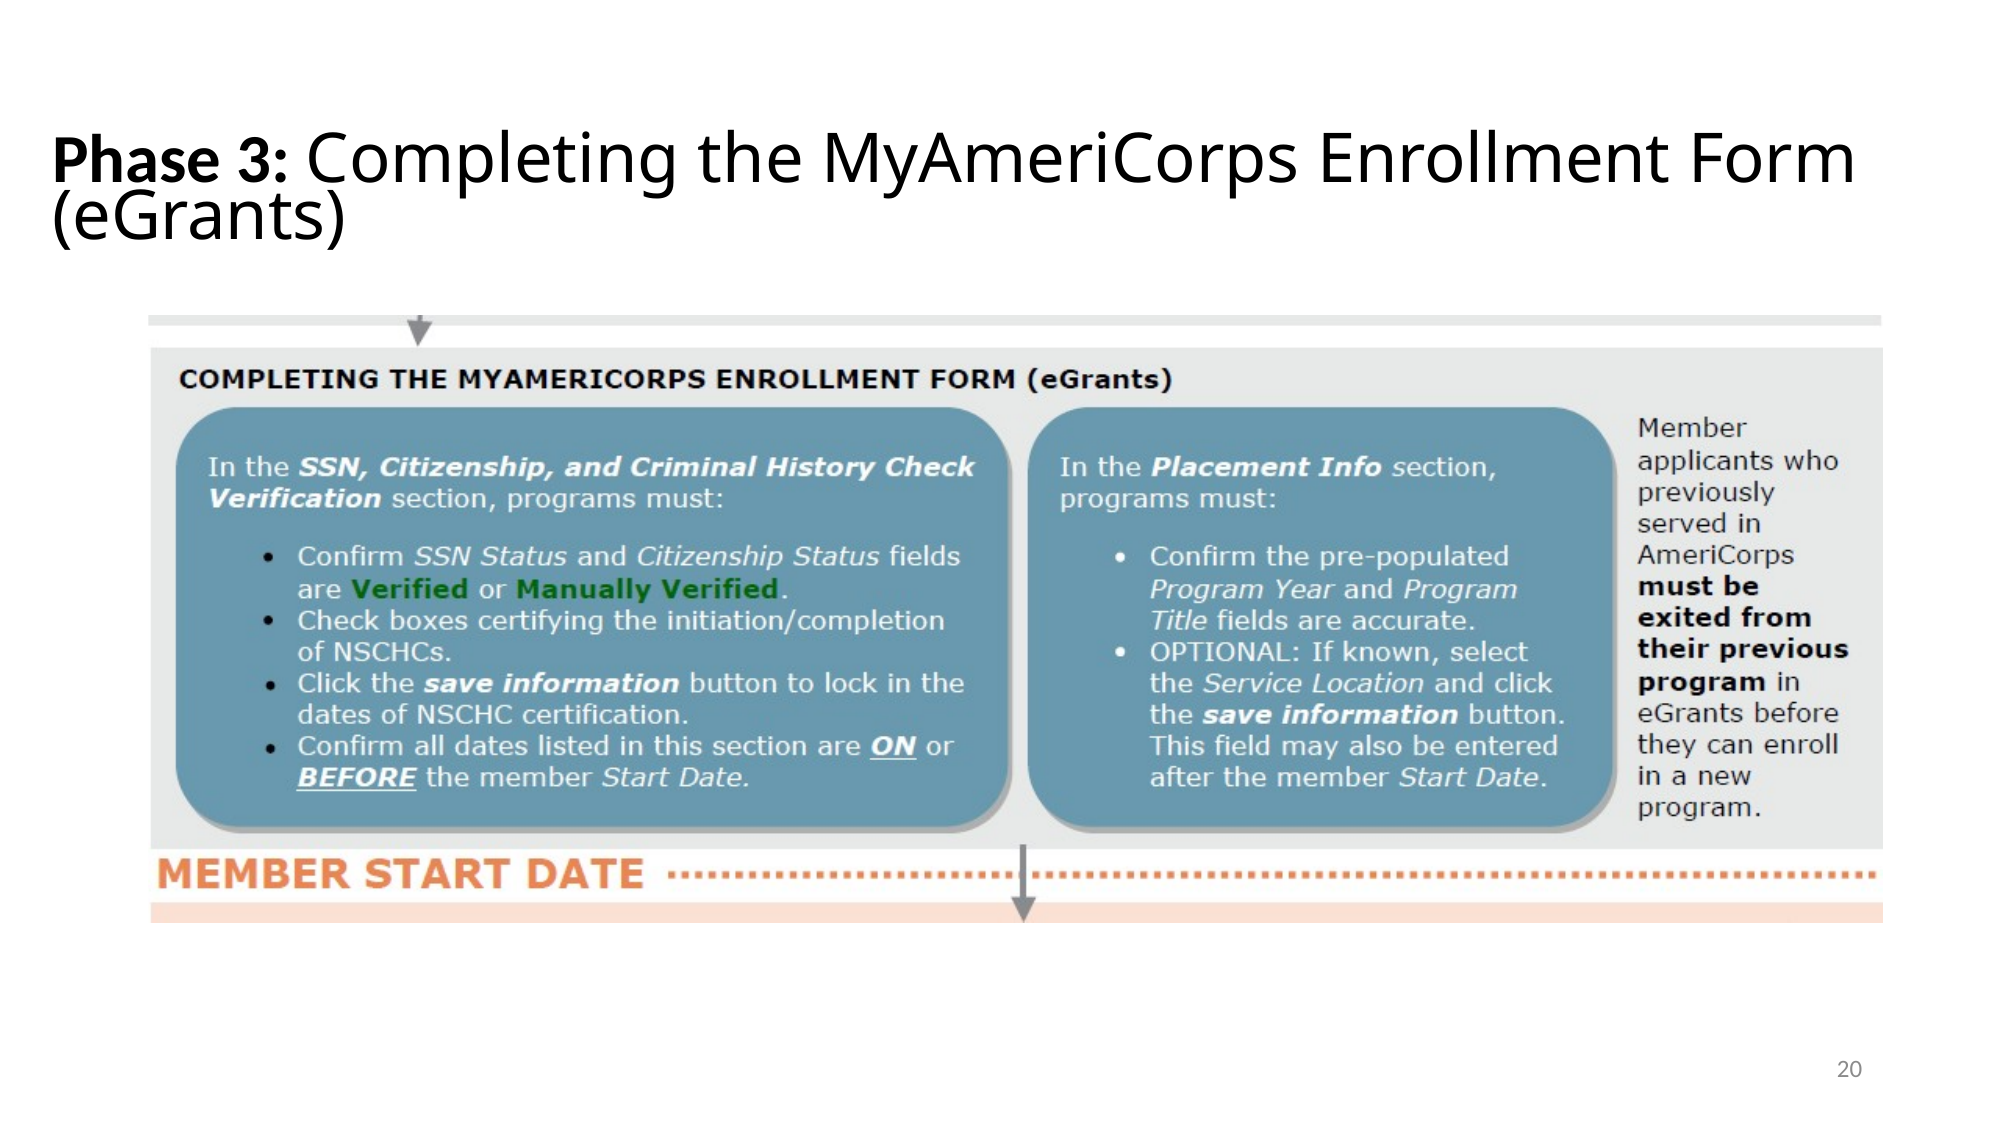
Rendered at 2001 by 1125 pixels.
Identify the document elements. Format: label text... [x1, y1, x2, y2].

slide_number 20 [1412, 923, 1863, 1125]
text_box [148, 315, 1883, 923]
title Phase 3: Completing the MyAmeriCorps Enrollment Form (eGrants) [50, 100, 1950, 291]
